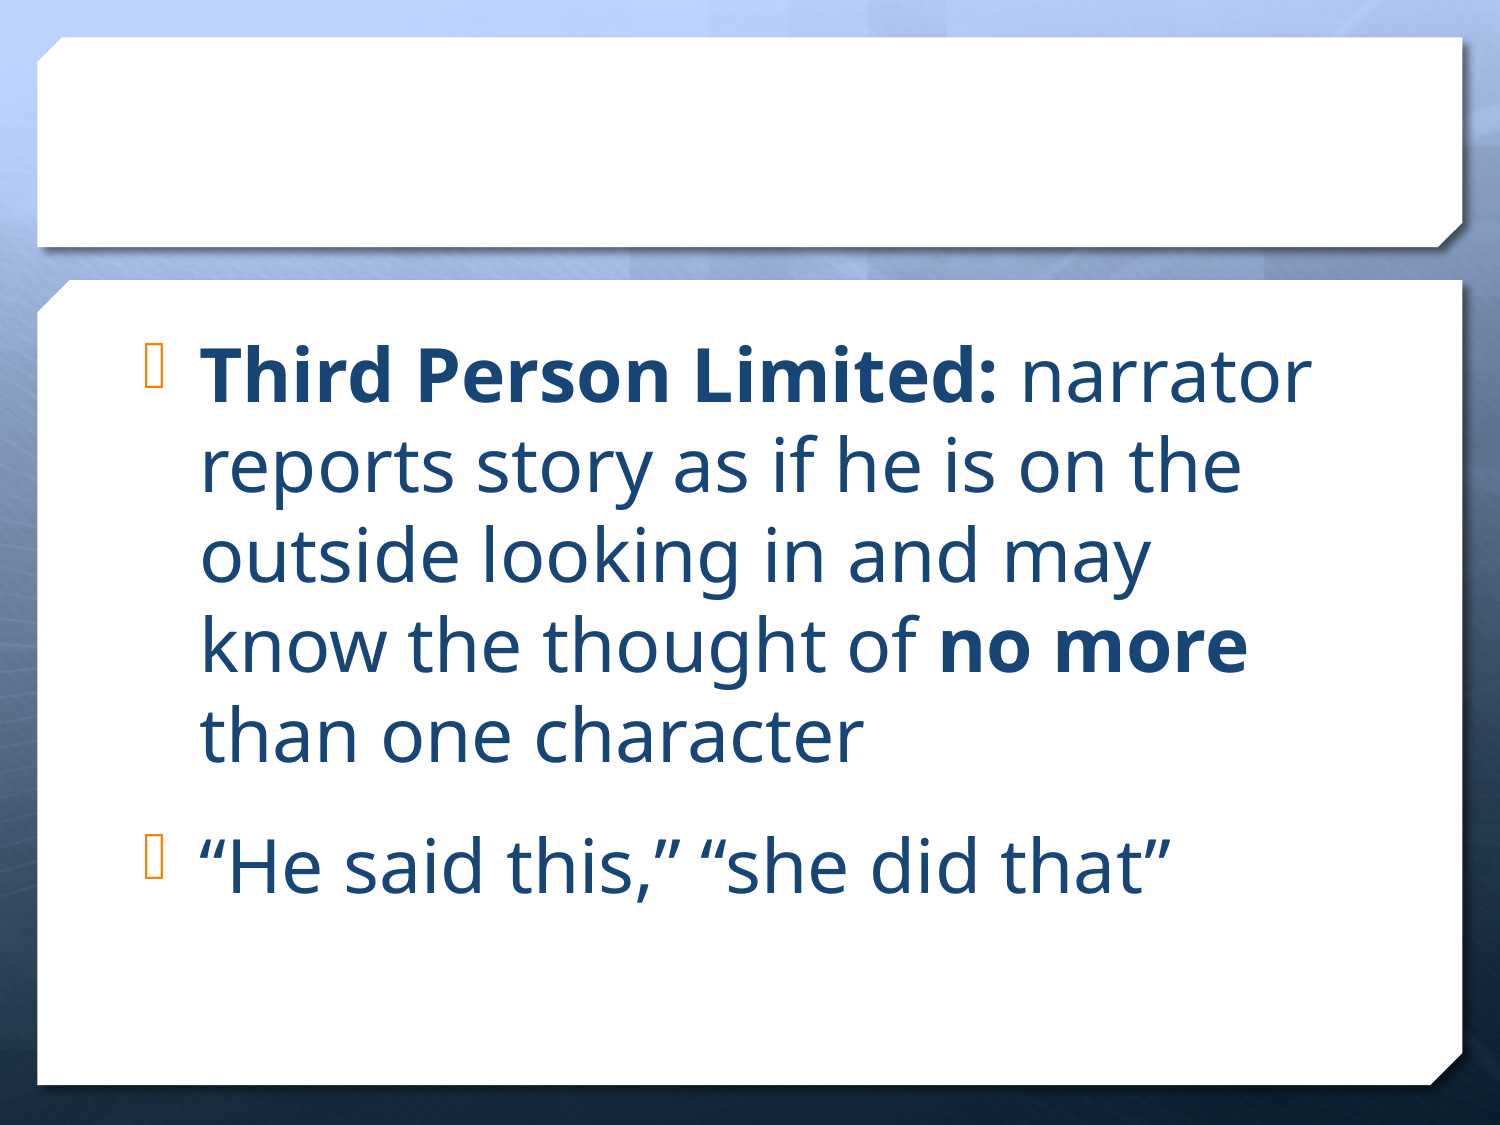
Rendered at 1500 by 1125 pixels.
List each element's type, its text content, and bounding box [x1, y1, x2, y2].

list Third Person Limited: narrator reports story as if he is on the outside looking in and may know the thought of no more than one character “He said this,” “she did that” [127, 319, 1372, 978]
